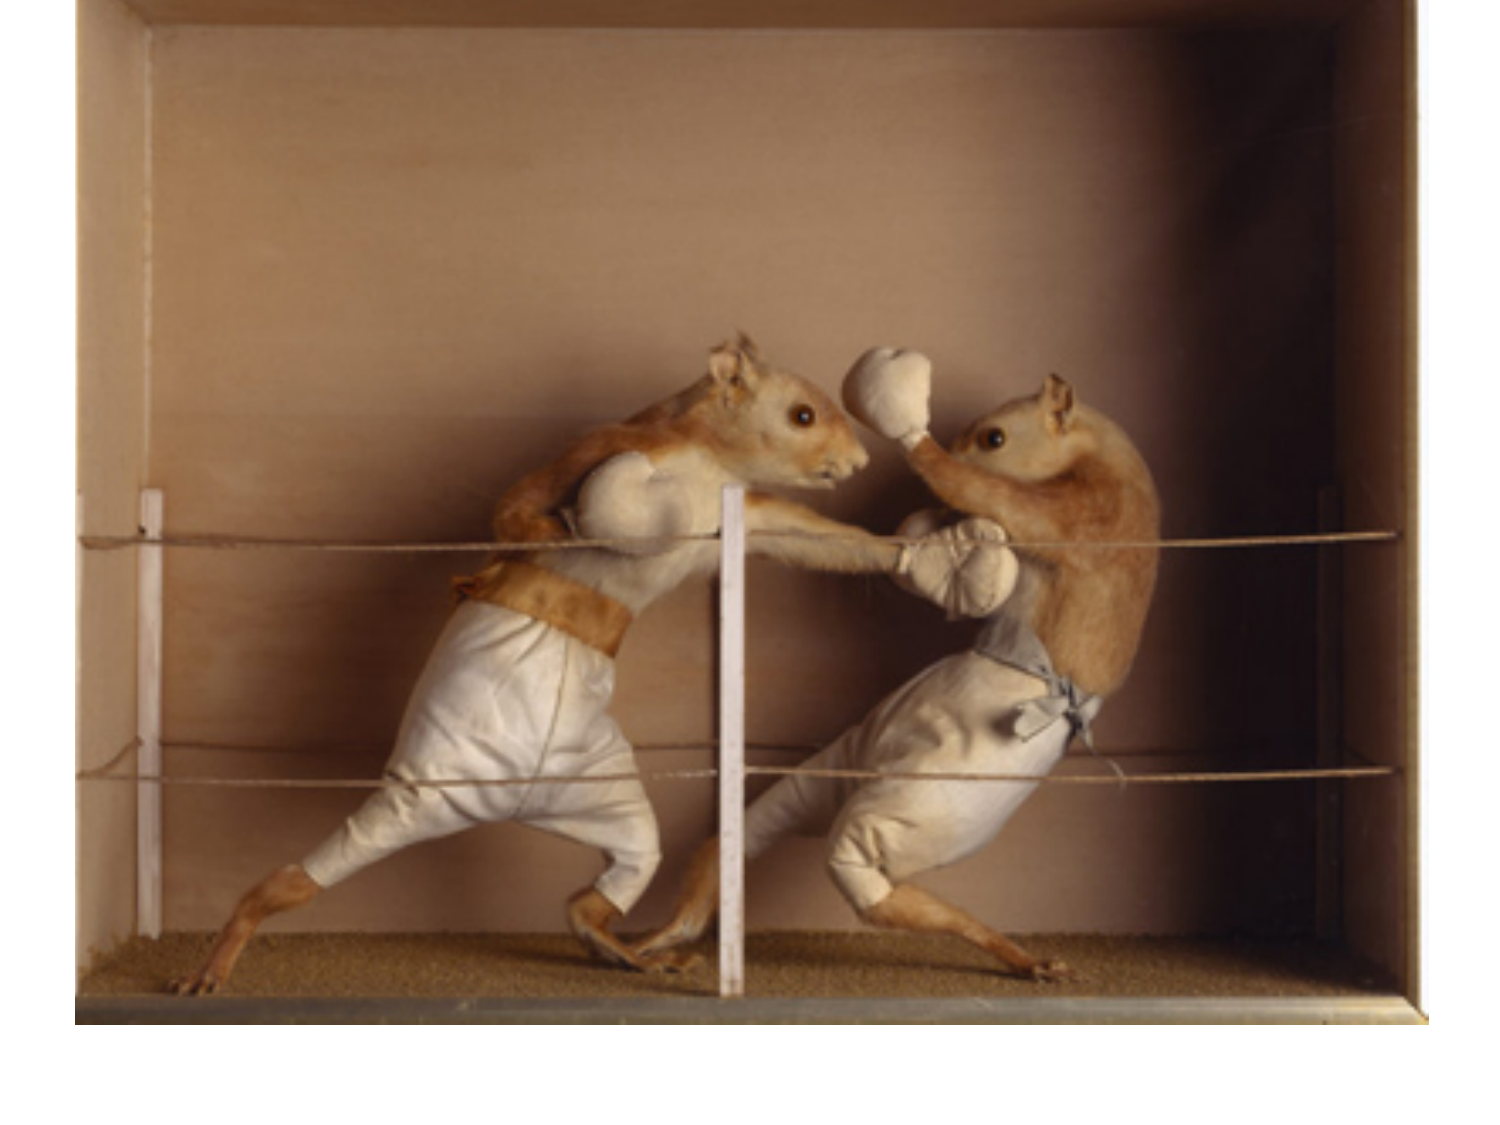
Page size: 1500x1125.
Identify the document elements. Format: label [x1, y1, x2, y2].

picture [74, 0, 1429, 1026]
